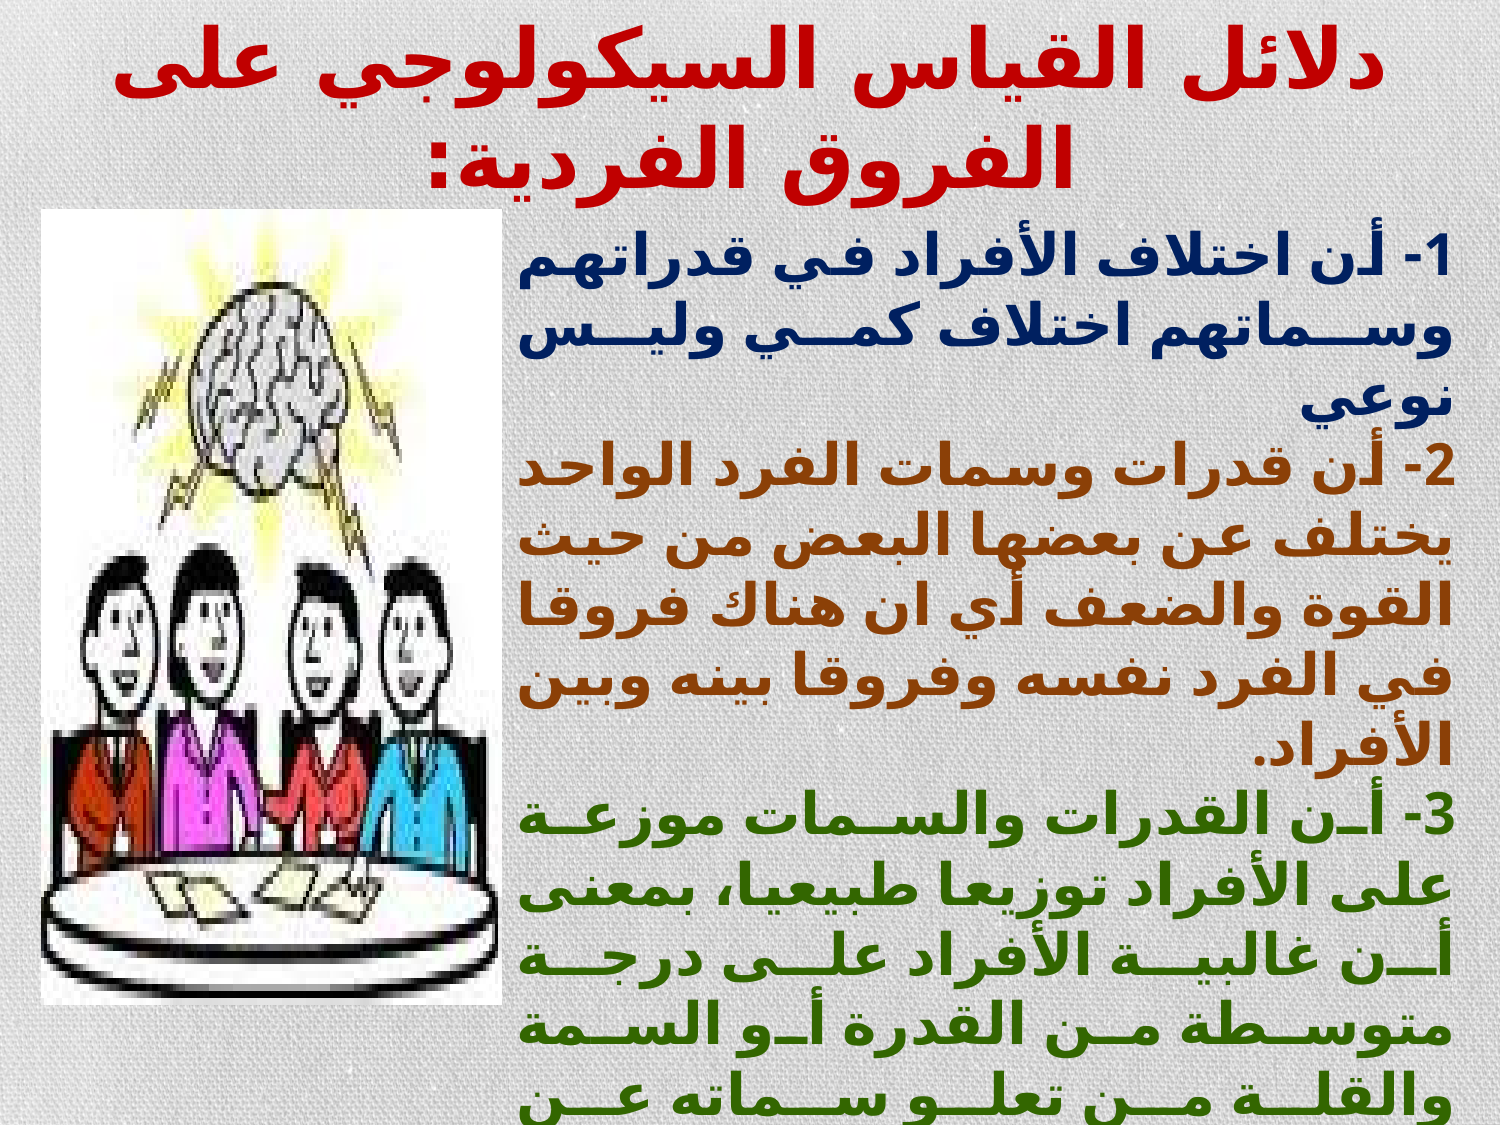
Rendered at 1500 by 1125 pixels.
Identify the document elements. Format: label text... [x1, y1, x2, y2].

text_box 1- أن اختلاف الأفراد في قدراتهم وسماتهم اختلاف كمي وليس نوعي 2- أن قدرات وسمات الفرد الواحد يختلف عن بعضها البعض من حيث القوة والضعف أي ان هناك فروقا في الفرد نفسه وفروقا بينه وبين الأفراد. 3- أن القدرات والسمات موزعة على الأفراد توزيعا طبيعيا، بمعنى أن غالبية الأفراد على درجة متوسطة من القدرة أو السمة والقلة من تعلو سماته عن المتوسط أو تقل سماته عن المتوسط. 4- أن الفروق الفردية قد ترجع إلى الوراثة أو البيئة أو كليهما معاً. [501, 209, 1471, 1125]
picture [41, 209, 503, 1005]
title دلائل القياس السيكولوجي على الفروق الفردية: [45, 37, 1455, 209]
